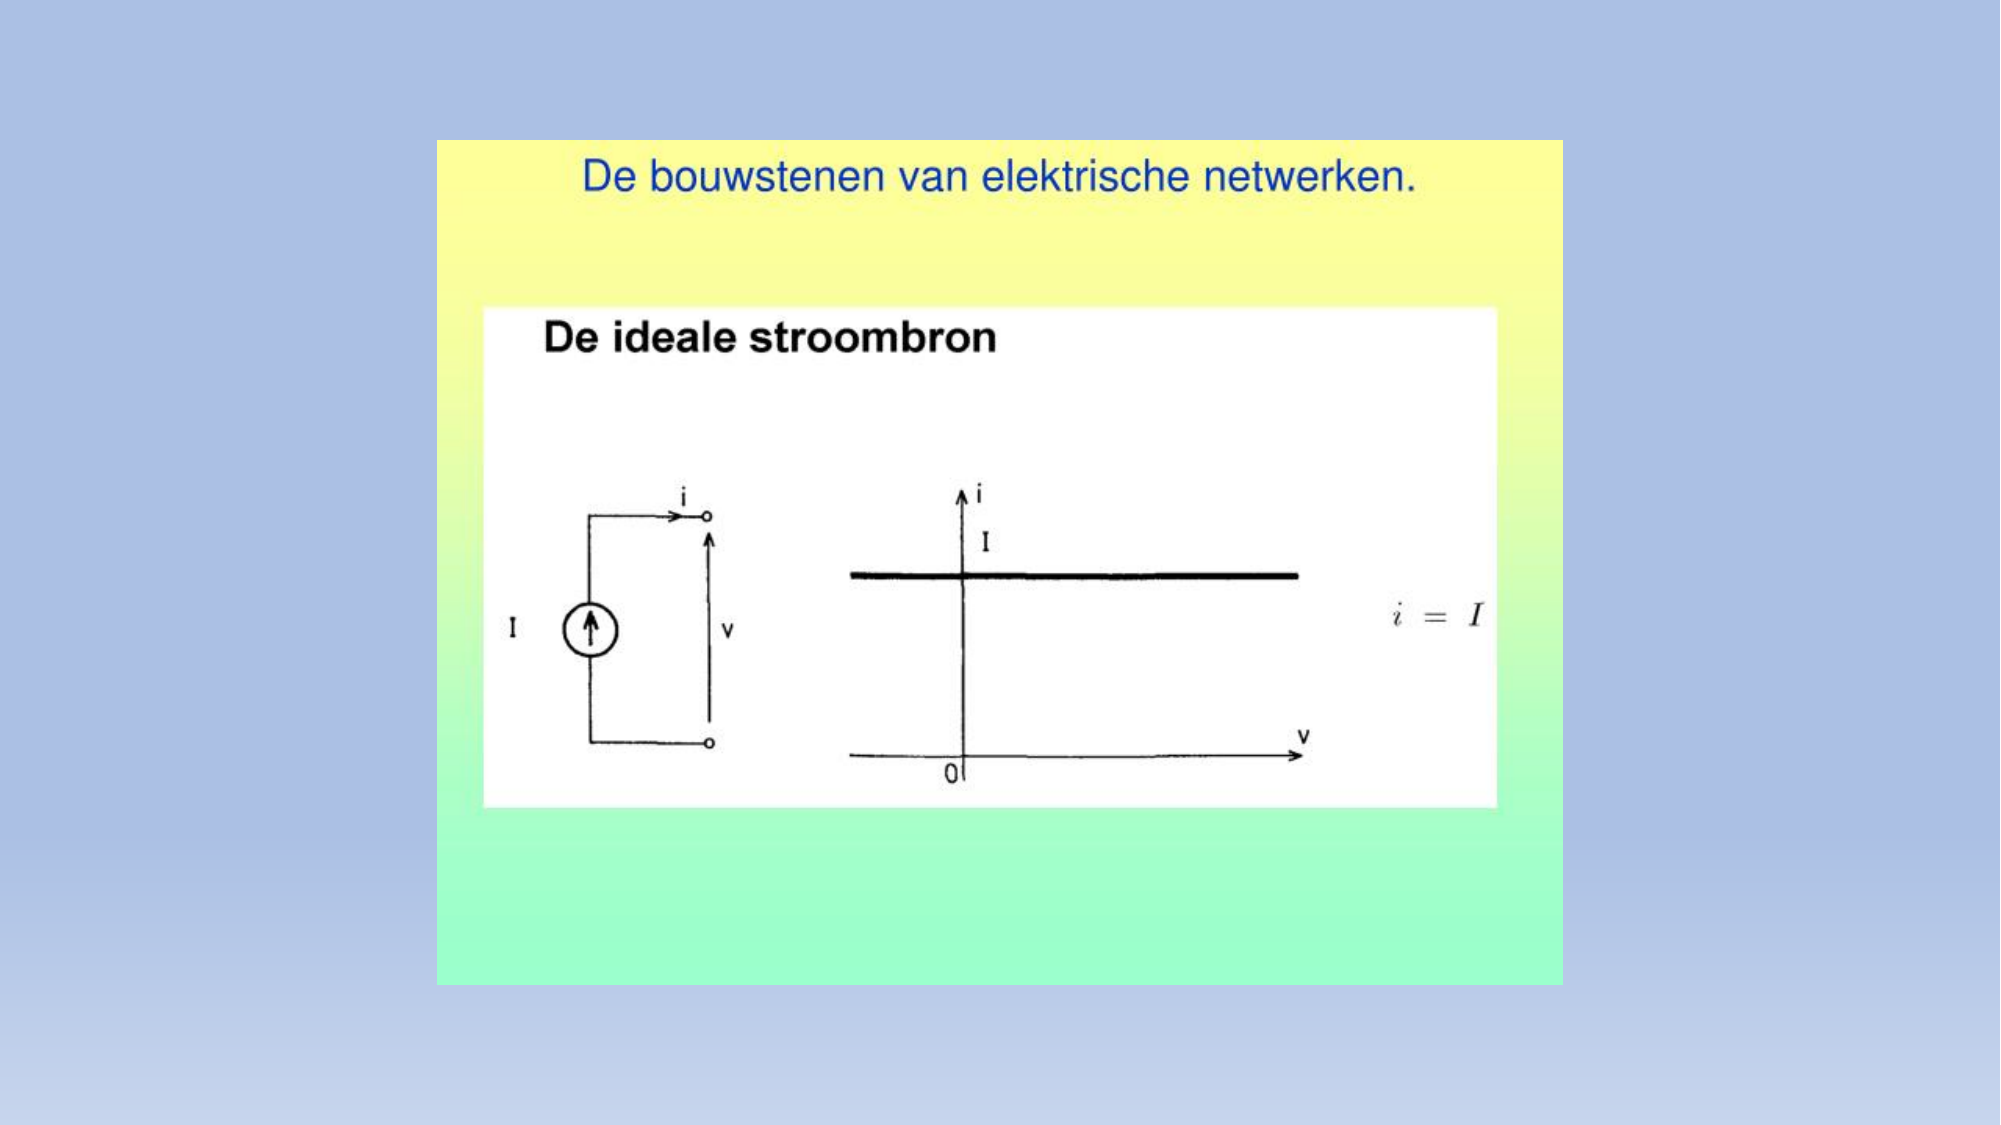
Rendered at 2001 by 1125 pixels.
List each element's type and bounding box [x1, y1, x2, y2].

picture [437, 140, 1563, 985]
